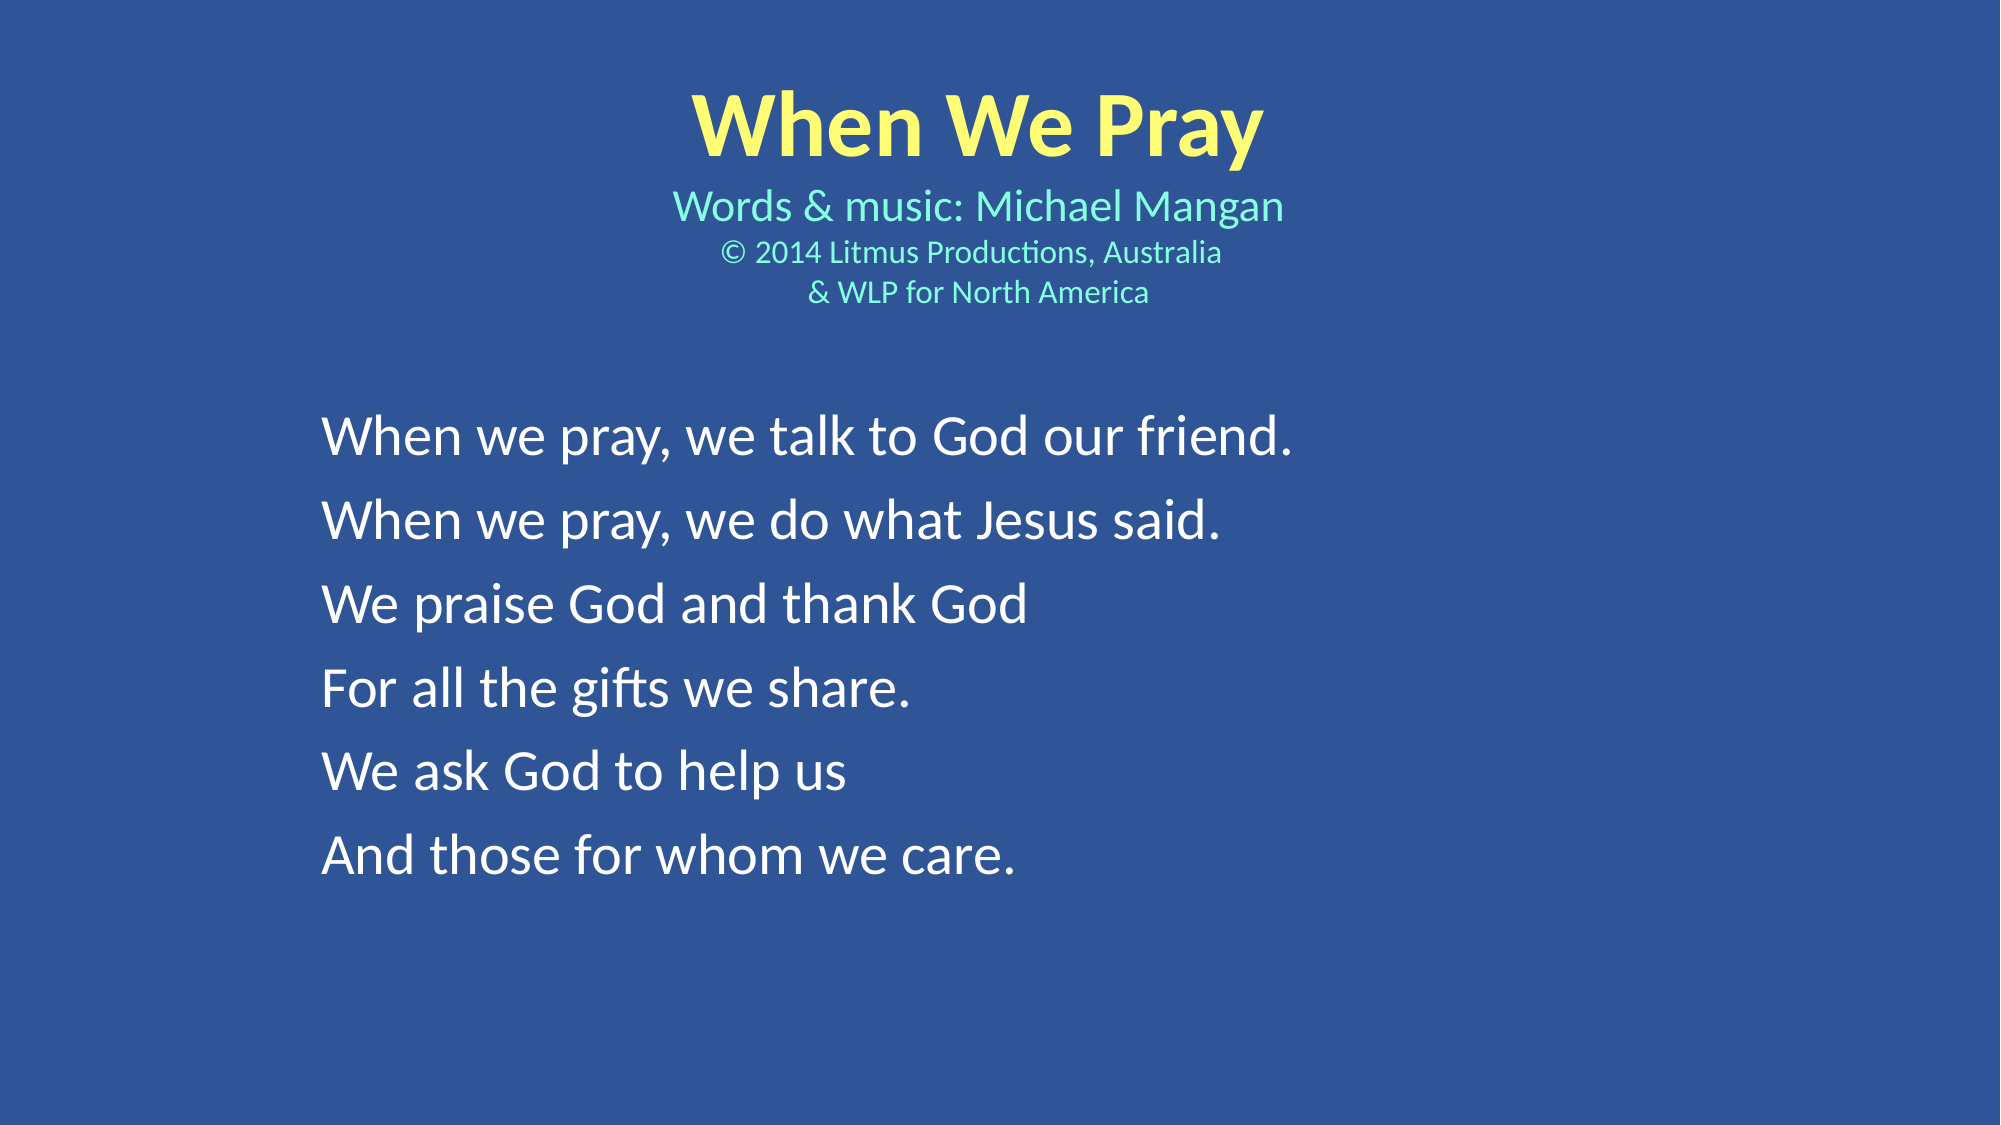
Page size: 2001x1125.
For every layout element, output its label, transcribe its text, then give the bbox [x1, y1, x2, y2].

text_box When We Pray Words & music: Michael Mangan © 2014 Litmus Productions, Australia & WLP for North America [291, 7, 1667, 366]
list When we pray, we talk to God our friend. When we pray, we do what Jesus said. We praise God and thank God For all the gifts we share. We ask God to help us And those for whom we care. [306, 397, 1694, 925]
